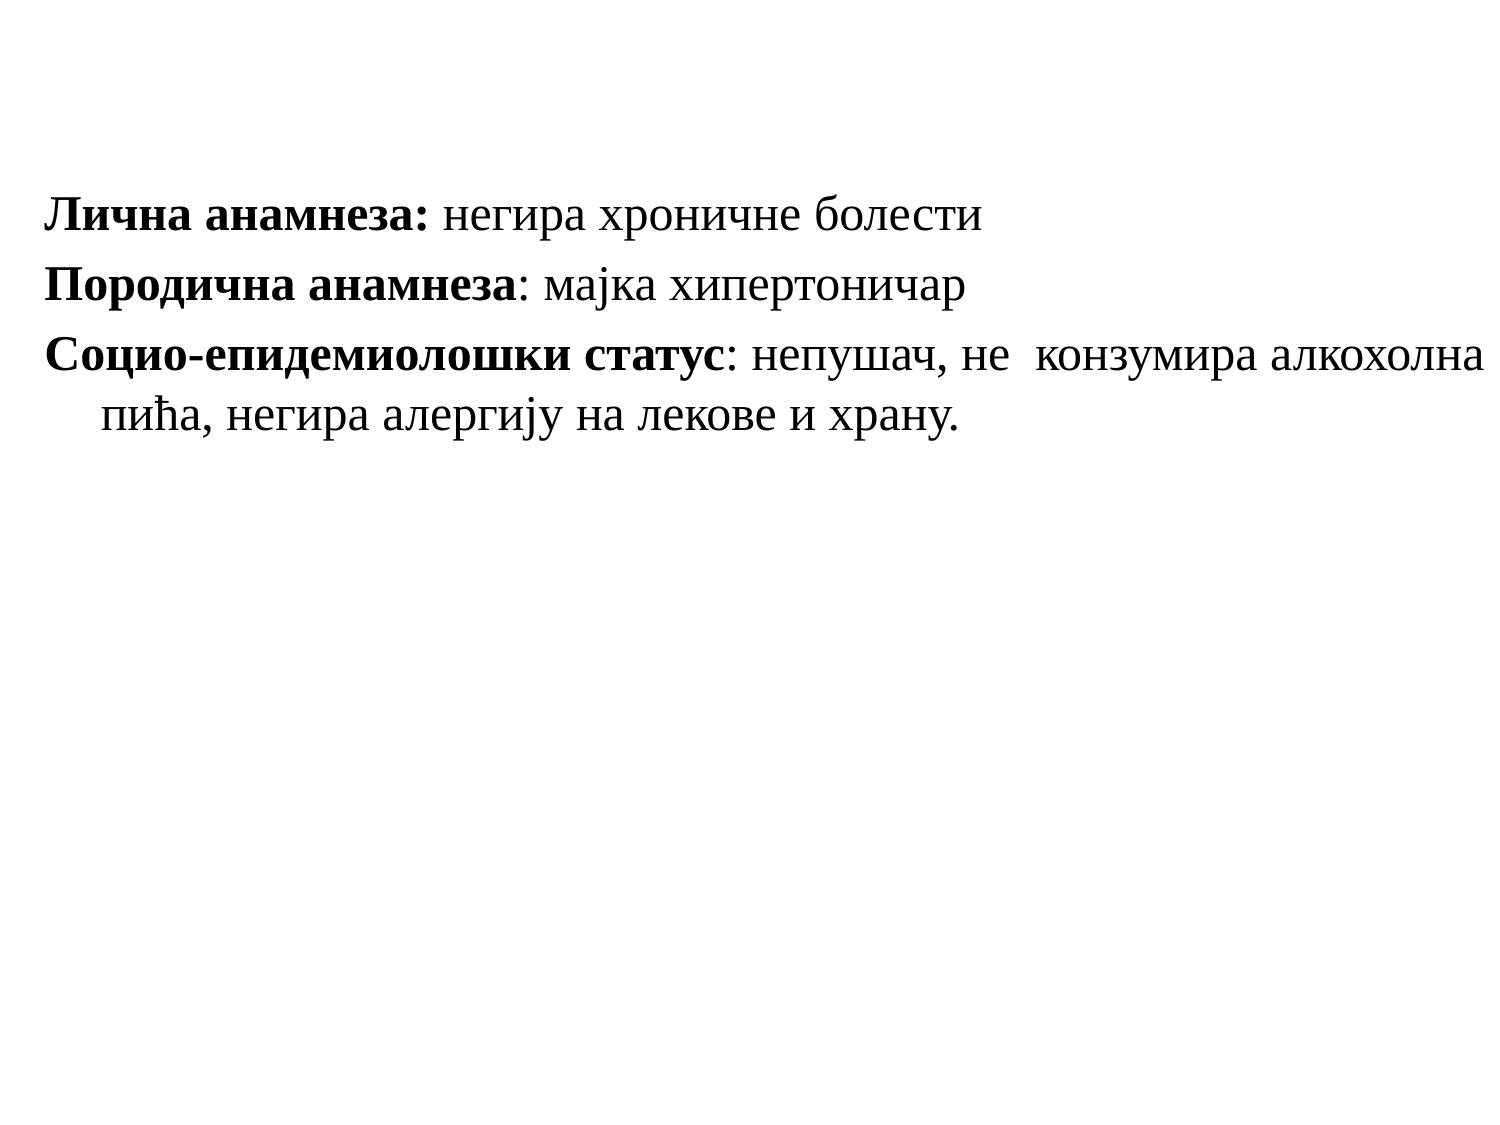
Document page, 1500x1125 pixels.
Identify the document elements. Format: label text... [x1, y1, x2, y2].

list Лична анамнеза: негира хроничне болести Породична анамнеза: мајка хипертоничар Социо-епидемиолошки статус: непушач, не конзумира алкохолна пића, негира алергију на лекове и храну. [29, 172, 1500, 1083]
